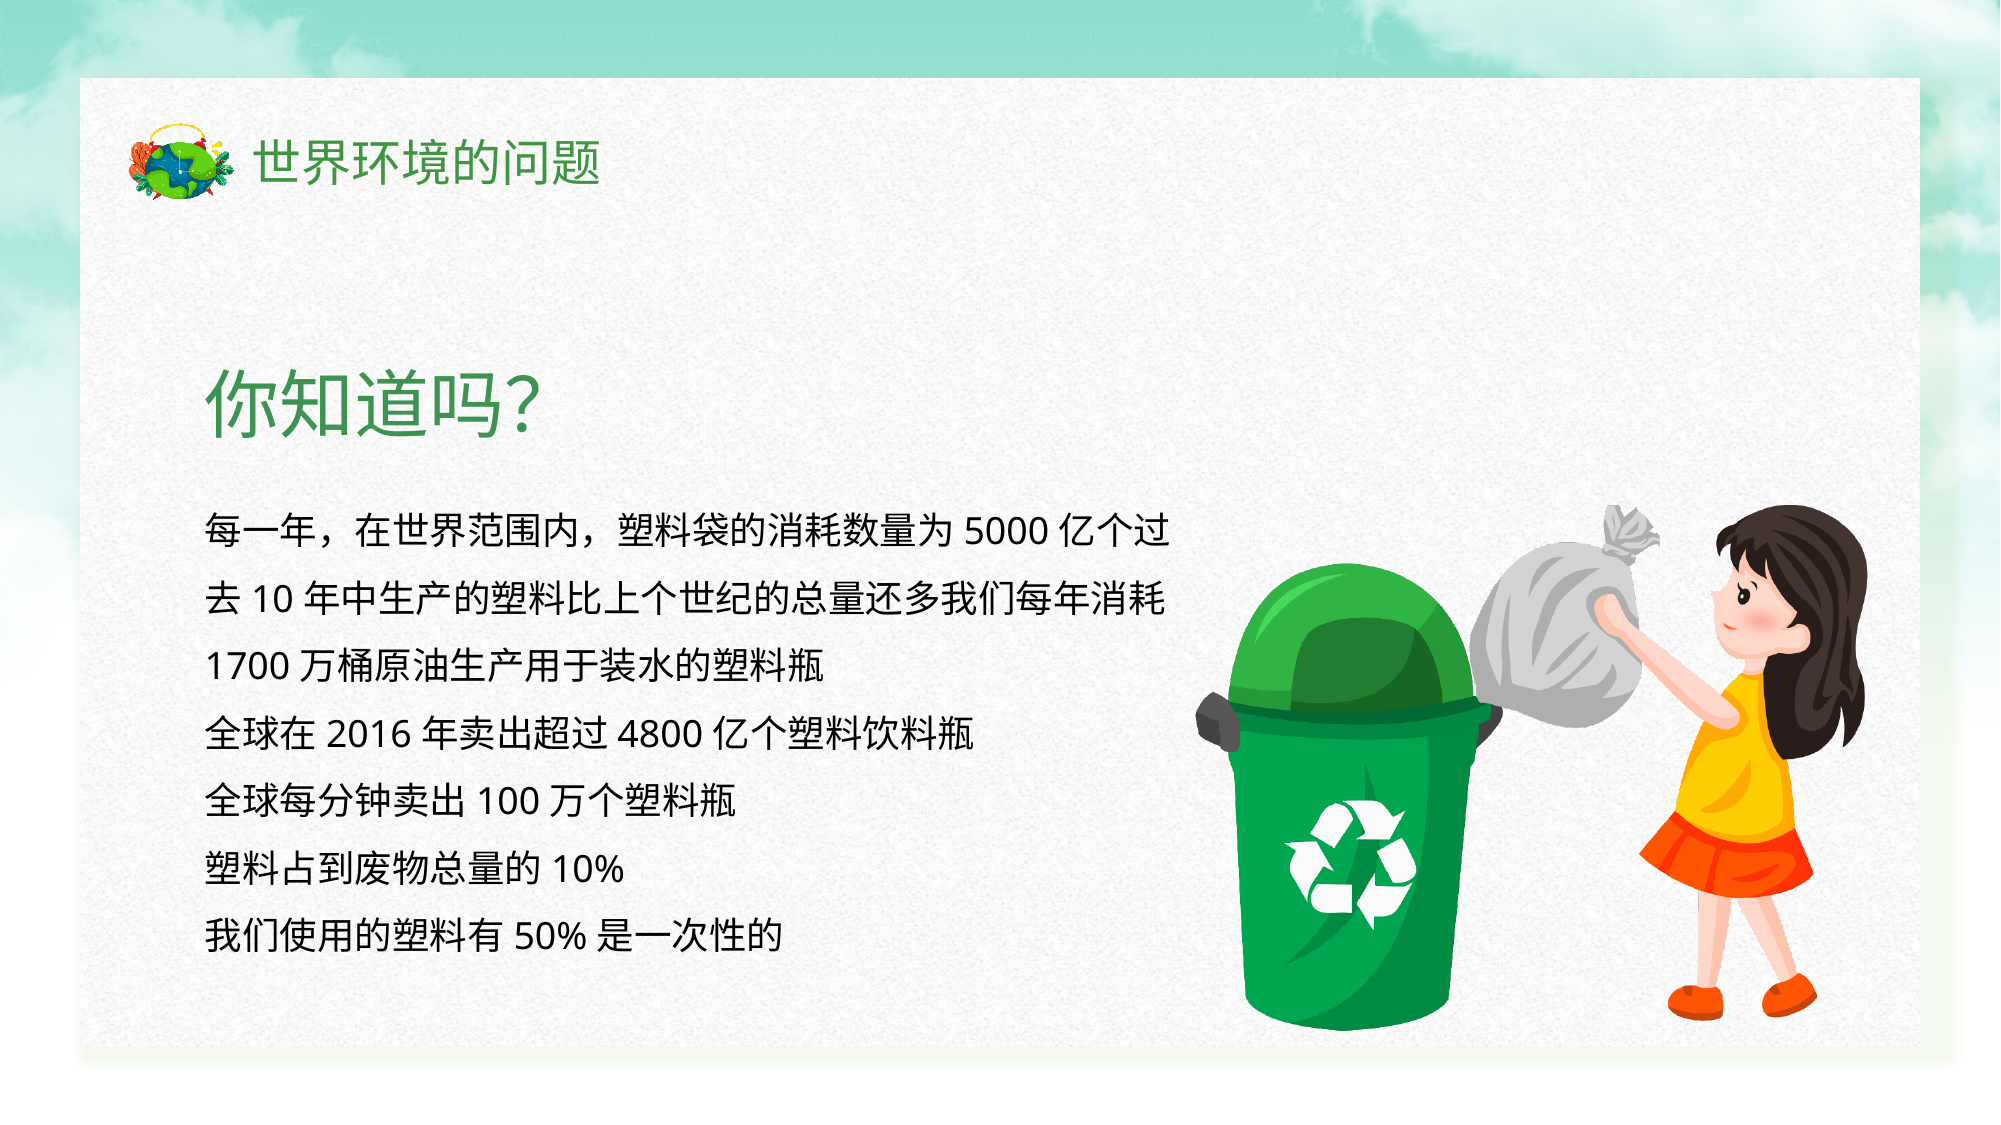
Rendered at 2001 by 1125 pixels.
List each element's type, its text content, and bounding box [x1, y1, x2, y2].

picture [0, 0, 2000, 1125]
text_box 每一年，在世界范围内，塑料袋的消耗数量为5000亿个过去10年中生产的塑料比上个世纪的总量还多我们每年消耗1700万桶原油生产用于装水的塑料瓶 全球在2016年卖出超过4800亿个塑料饮料瓶 全球每分钟卖出100万个塑料瓶 塑料占到废物总量的10% 我们使用的塑料有50%是一次性的 [189, 477, 1108, 965]
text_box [123, 104, 857, 218]
text_box 你知道吗？ [189, 350, 648, 456]
